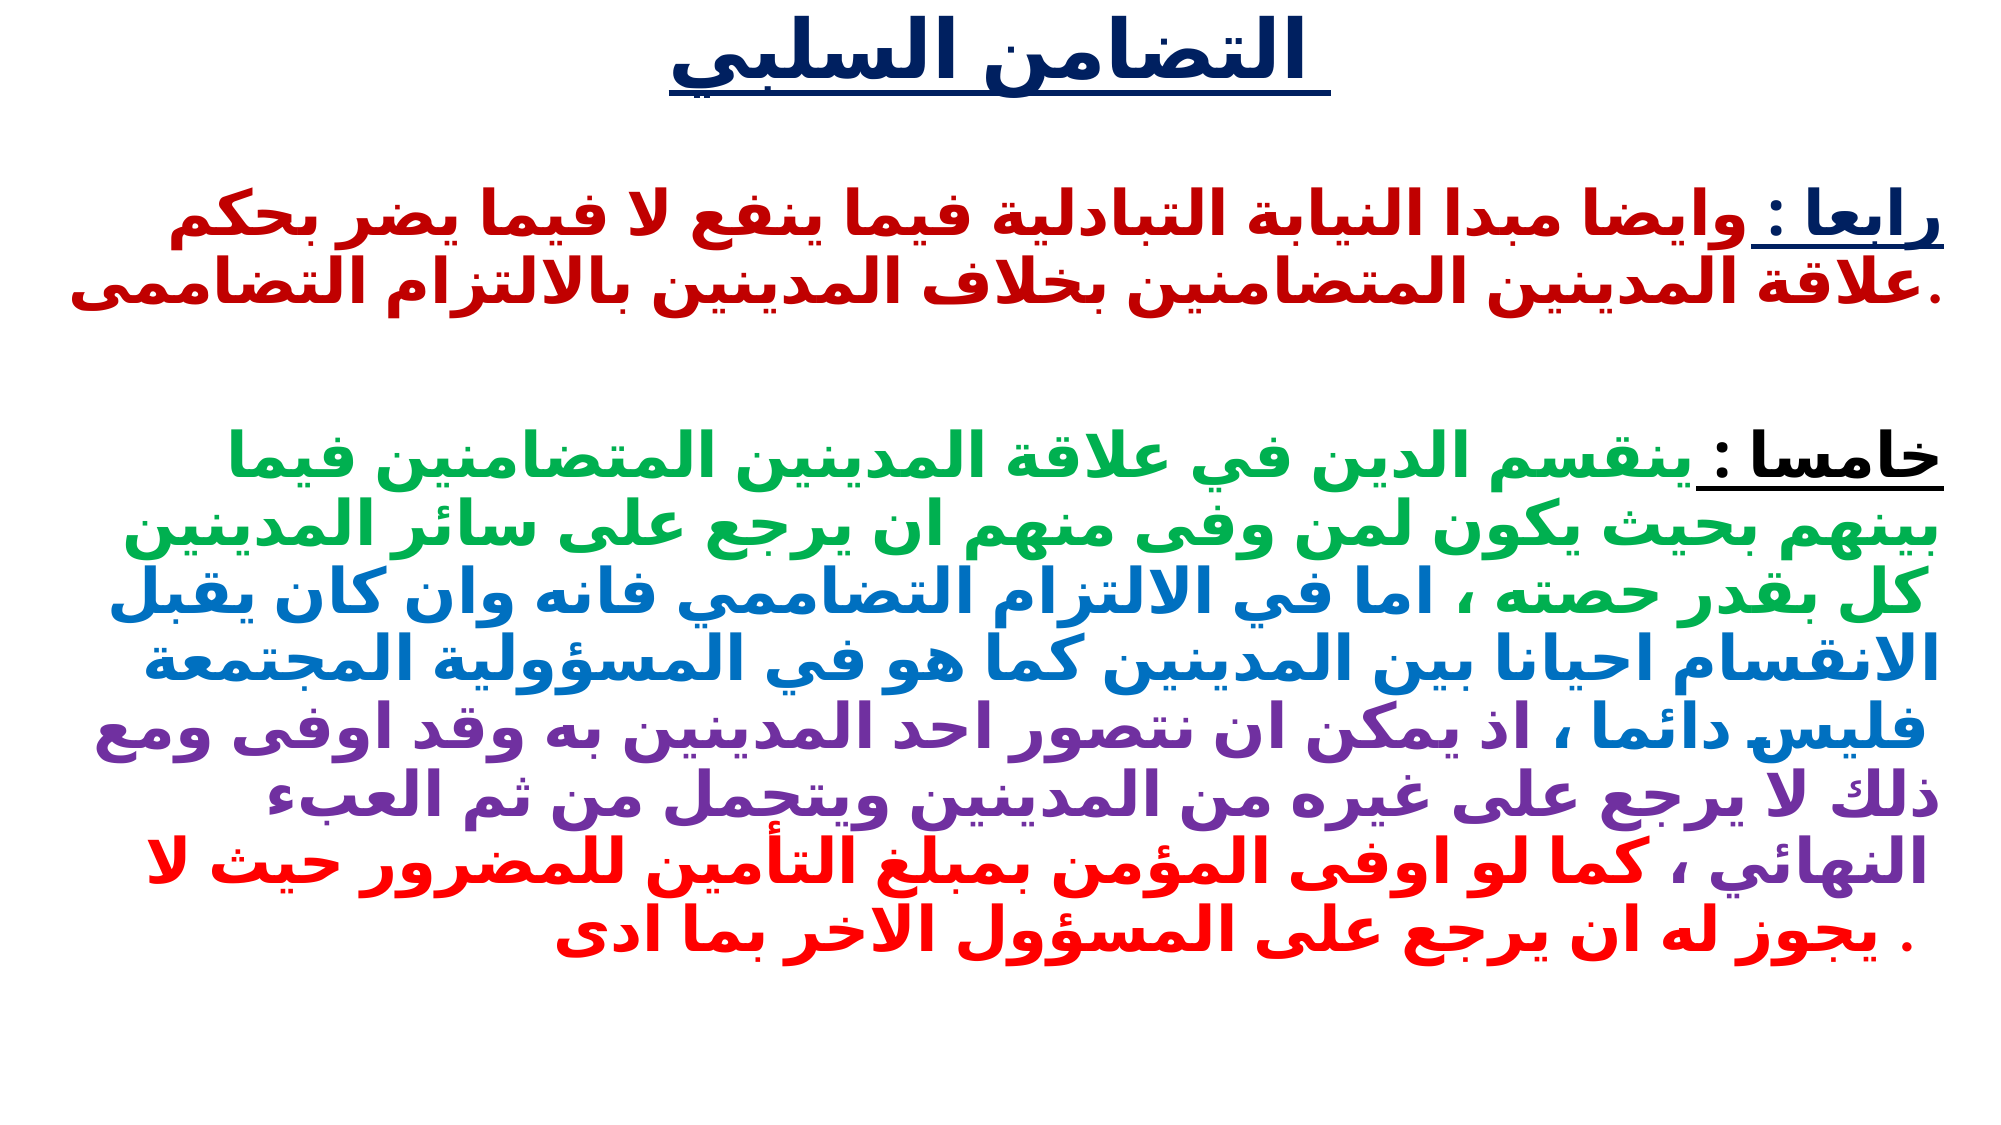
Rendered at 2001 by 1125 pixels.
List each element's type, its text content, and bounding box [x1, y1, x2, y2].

list رابعا : وايضا مبدا النيابة التبادلية فيما ينفع لا فيما يضر بحكم علاقة المدينين المتضامنين بخلاف المدينين بالالتزام التضاممى. خامسا : ينقسم الدين في علاقة المدينين المتضامنين فيما بينهم بحيث يكون لمن وفى منهم ان يرجع على سائر المدينين كل بقدر حصته ، اما في الالتزام التضاممي فانه وان كان يقبل الانقسام احيانا بين المدينين كما هو في المسؤولية المجتمعة فليس دائما ، اذ يمكن ان نتصور احد المدينين به وقد اوفى ومع ذلك لا يرجع على غيره من المدينين ويتحمل من ثم العبء النهائي ، كما لو اوفى المؤمن بمبلغ التأمين للمضرور حيث لا يجوز له ان يرجع على المسؤول الاخر بما ادى . [47, 86, 1959, 1061]
title التضامن السلبي [137, 0, 1863, 86]
